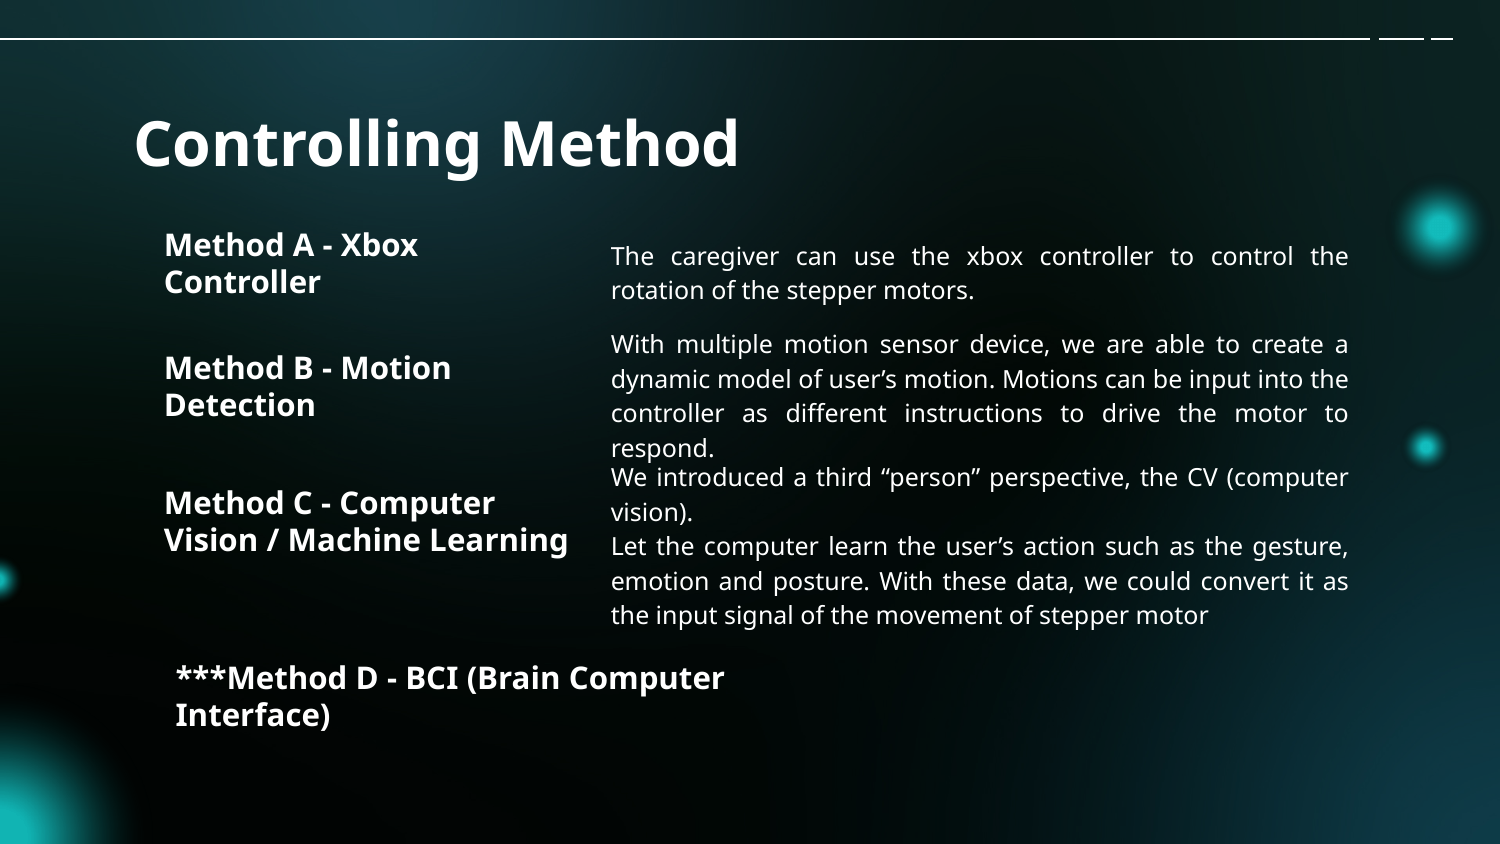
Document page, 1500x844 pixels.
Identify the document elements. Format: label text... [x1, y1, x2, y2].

subtitle Method B - Motion Detection [148, 324, 595, 448]
subtitle Method A - Xbox Controller [148, 201, 596, 324]
picture [0, 0, 1500, 844]
subtitle ***Method D - BCI (Brain Computer Interface) [160, 634, 901, 758]
subtitle With multiple motion sensor device, we are able to create a dynamic model of user’s motion. Motions can be input into the controller as different instructions to drive the motor to respond. [595, 324, 1366, 459]
subtitle We introduced a third “person” perspective, the CV (computer vision). Let the computer learn the user’s action such as the gesture, emotion and posture. With these data, we could convert it as the input signal of the movement of stepper motor [595, 459, 1366, 628]
subtitle Method C - Computer Vision / Machine Learning [148, 459, 595, 583]
subtitle The caregiver can use the xbox controller to control the rotation of the stepper motors. [596, 201, 1366, 324]
title Controlling Method [118, 88, 1382, 183]
